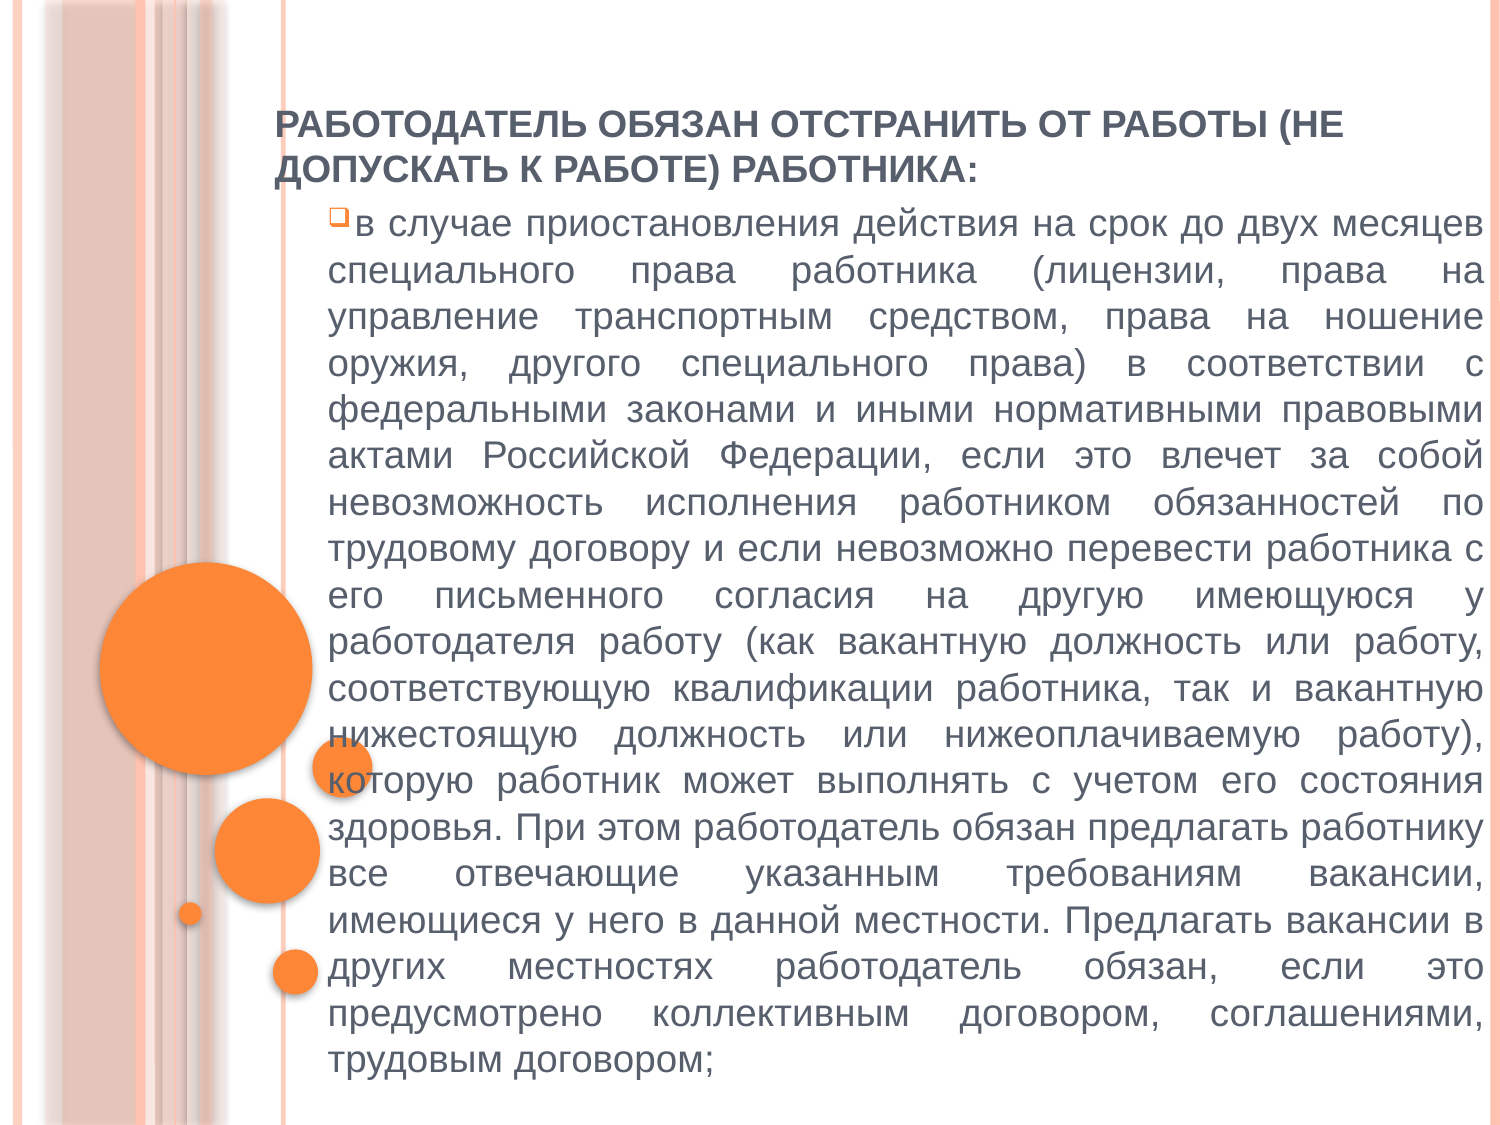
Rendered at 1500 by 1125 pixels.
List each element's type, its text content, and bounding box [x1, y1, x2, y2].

subtitle в случае приостановления действия на срок до двух месяцев специального права работника (лицензии, права на управление транспортным средством, права на ношение оружия, другого специального права) в соответствии с федеральными законами и иными нормативными правовыми актами Российской Федерации, если это влечет за собой невозможность исполнения работником обязанностей по трудовому договору и если невозможно перевести работника с его письменного согласия на другую имеющуюся у работодателя работу (как вакантную должность или работу, соответствующую квалификации работника, так и вакантную нижестоящую должность или нижеоплачиваемую работу), которую работник может выполнять с учетом его состояния здоровья. При этом работодатель обязан предлагать работнику все отвечающие указанным требованиям вакансии, имеющиеся у него в данной местности. Предлагать вакансии в других местностях работодатель обязан, если это предусмотрено коллективным договором, соглашениями, трудовым договором; [312, 137, 1500, 1094]
title работодатель обязан отстранить от работы (не допускать к работе) работника: [259, 90, 1500, 244]
